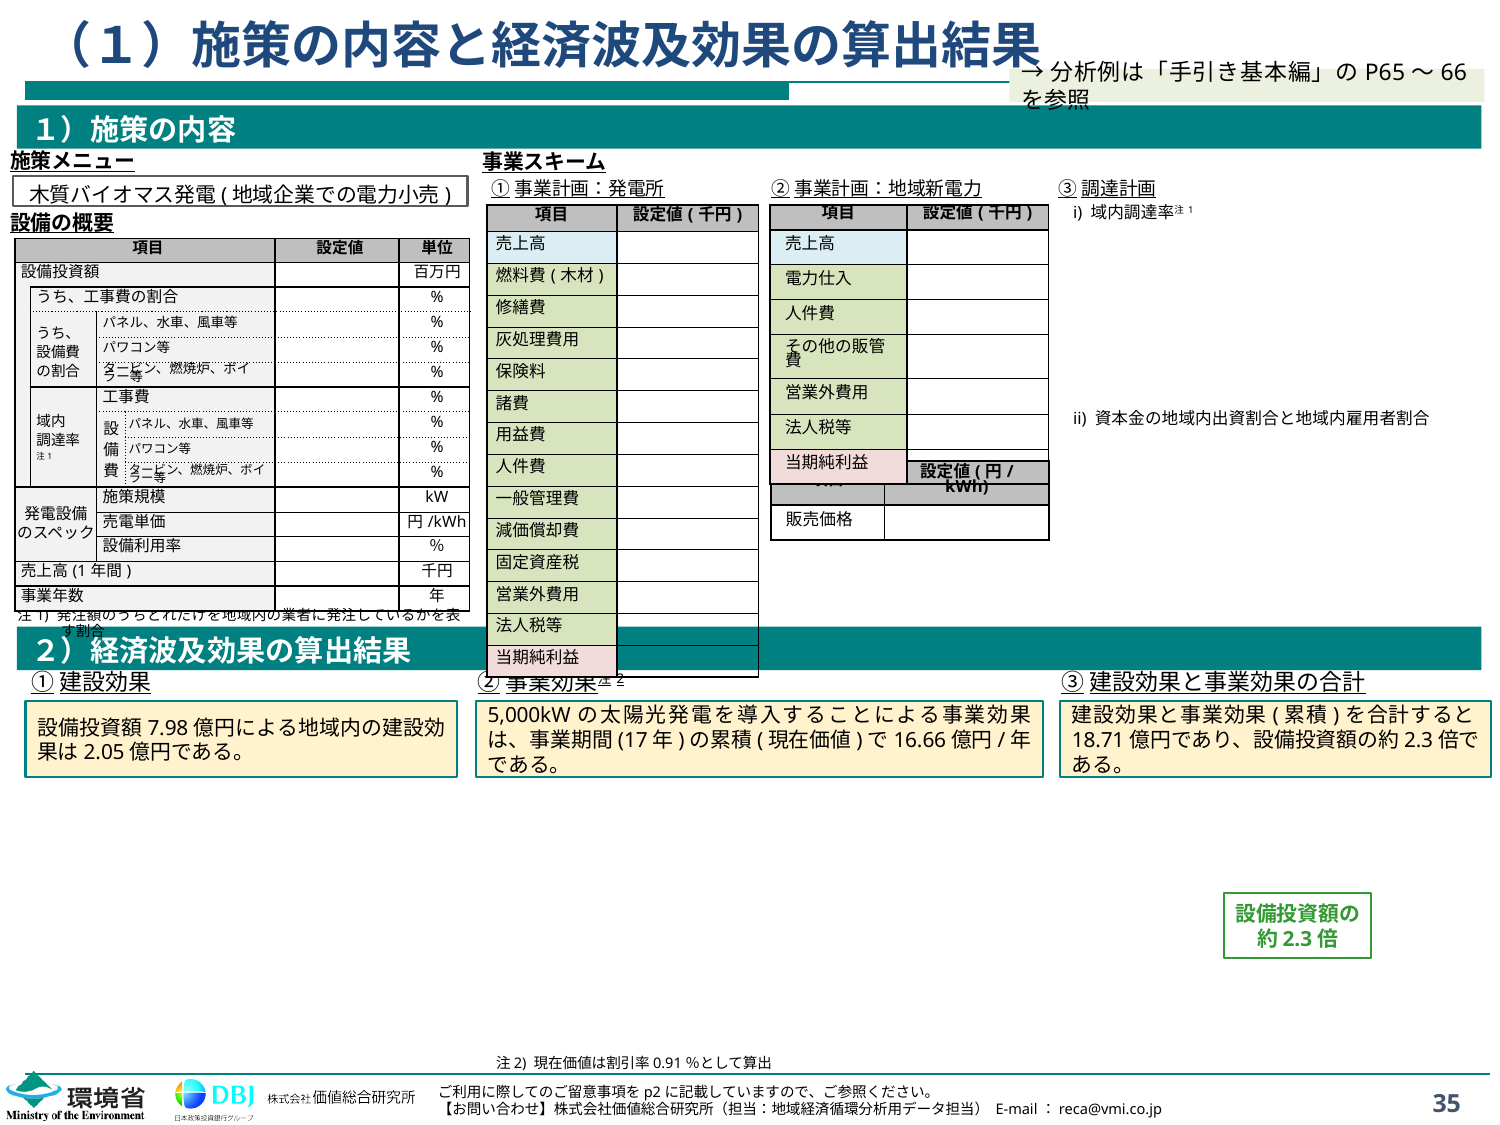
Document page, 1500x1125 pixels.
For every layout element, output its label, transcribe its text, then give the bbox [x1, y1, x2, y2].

table_cell % [400, 362, 469, 386]
table_cell 設備費 [97, 412, 125, 486]
table_cell 電力仕入 [771, 265, 906, 299]
table_header 項目 [772, 485, 884, 504]
table_cell ％ [400, 537, 469, 561]
table_header 設定値(千円) [908, 206, 1048, 229]
table_header 項目 [488, 206, 616, 231]
text_box 設備投資額の約2.3倍 [1223, 892, 1372, 958]
table_cell 施策規模 [97, 488, 274, 512]
table_cell 設備投資額 [16, 263, 274, 287]
table_cell 千円 [400, 562, 469, 585]
text_box ①建設効果 [16, 671, 407, 703]
table_cell [618, 232, 758, 263]
table_cell [618, 582, 758, 613]
table_cell % [400, 388, 469, 412]
table_cell kW [400, 488, 469, 512]
table_cell その他の販管費 [771, 335, 906, 378]
text_box →分析例は「手引き基本編」のP65～66を参照 [1009, 68, 1485, 102]
text_box 注2) 現在価値は割引率0.91％として算出 [496, 1055, 1028, 1072]
table_cell [276, 288, 398, 312]
table_cell [618, 359, 758, 390]
table_cell 販売価格 [772, 506, 884, 539]
table_cell % [400, 288, 469, 312]
table_cell うち、工事費の割合 [31, 288, 274, 312]
text_box ③調達計画 [1058, 176, 1236, 199]
table_cell 売上高 [771, 231, 906, 264]
table_cell 営業外費用 [771, 379, 906, 414]
text_box ２）経済波及効果の算出結果 [16, 626, 486, 671]
table_cell % [400, 337, 469, 362]
table_cell [618, 646, 758, 676]
table_cell 減価償却費 [488, 519, 616, 549]
table_cell 当期純利益 [771, 450, 906, 483]
table_cell [276, 437, 398, 462]
table_cell [908, 415, 1048, 449]
picture [2, 1071, 148, 1125]
table_cell [276, 537, 398, 561]
table_cell [885, 506, 1048, 539]
text_box ２）経済波及効果の算出結果 [759, 626, 1482, 671]
table_cell 売上高 [488, 232, 616, 263]
table_cell % [400, 312, 469, 337]
table_cell 円/kWh [400, 513, 469, 536]
text_box ②事業計画：地域新電力 [771, 176, 1037, 199]
text_box 設備の概要 [10, 209, 188, 235]
table_cell [276, 263, 398, 286]
table_cell うち、 設備費 の割合 [31, 312, 96, 386]
table_cell 営業外費用 [488, 582, 616, 613]
table_cell 一般管理費 [488, 487, 616, 518]
table_cell 年 [400, 587, 469, 610]
table_cell [908, 231, 1048, 264]
table_cell 法人税等 [488, 614, 616, 645]
table_header 項目 [771, 206, 906, 229]
table_cell [276, 337, 398, 362]
table_cell タービン、燃焼炉、ボイラー等 [125, 462, 274, 486]
table_cell 人件費 [771, 300, 906, 334]
text_box 施策メニュー [10, 148, 158, 174]
table_cell 諸費 [488, 391, 616, 422]
table_cell [276, 362, 398, 386]
table_cell 用益費 [488, 423, 616, 454]
table_cell 人件費 [488, 455, 616, 486]
text_box 5,000kWの太陽光発電を導入することによる事業効果は、事業期間(17年)の累積(現在価値)で16.66億円/年である。 [475, 700, 1043, 778]
text_box 木質バイオマス発電(地域企業での電力小売) [12, 176, 468, 206]
table_cell [276, 388, 398, 412]
table_cell [908, 300, 1048, 334]
table_cell 燃料費(木材) [488, 264, 616, 295]
table_header 設定値(千円) [618, 206, 758, 231]
title （１）施策の内容と経済波及効果の算出結果 [25, 0, 1355, 82]
table_cell [618, 487, 758, 518]
table_cell 修繕費 [488, 296, 616, 327]
table_cell 法人税等 [771, 415, 906, 449]
table_cell パネル、水車、風車等 [125, 412, 274, 437]
table_cell [276, 462, 398, 486]
text_box 事業スキーム [482, 149, 631, 175]
table_cell [618, 264, 758, 295]
table_cell パネル、水車、風車等 [97, 312, 274, 337]
table_cell 売上高(1年間) [16, 562, 274, 585]
table_cell [908, 379, 1048, 414]
table_cell [276, 488, 398, 512]
table_cell [276, 562, 398, 585]
table_cell 事業年数 [16, 587, 274, 610]
table_cell [276, 312, 398, 337]
table_cell 設備利用率 [97, 537, 274, 561]
table_cell [618, 614, 758, 645]
text_box 建設効果と事業効果(累積)を合計すると18.71億円であり、設備投資額の約2.3倍である。 [1060, 700, 1492, 778]
text_box ①事業計画：発電所 [491, 176, 728, 199]
table_cell [16, 287, 30, 486]
table_cell [618, 423, 758, 454]
table_cell 百万円 [400, 263, 469, 286]
text_box ③建設効果と事業効果の合計 [1046, 671, 1437, 703]
text_box １）施策の内容 [16, 105, 1482, 149]
table_cell [618, 550, 758, 581]
table_cell パワコン等 [97, 337, 274, 362]
table_header 設定値(円/kWh) [885, 485, 1048, 504]
table_cell [276, 412, 398, 437]
table_cell % [400, 412, 469, 437]
table_cell [618, 455, 758, 486]
table_cell パワコン等 [125, 437, 274, 462]
table_cell 保険料 [488, 359, 616, 390]
table_cell タービン、燃焼炉、ボイラー等 [97, 362, 274, 386]
text_box ②事業効果注2 [462, 671, 853, 703]
table_header 項目 [16, 239, 274, 262]
table_cell [908, 335, 1048, 378]
table_cell [276, 587, 398, 610]
table_cell [618, 328, 758, 358]
table_cell % [400, 437, 469, 462]
table_cell 売電単価 [97, 513, 274, 536]
table_cell 発電設備 のスペック [16, 488, 96, 561]
picture [171, 1075, 419, 1125]
table_cell 当期純利益 [488, 646, 616, 676]
table_cell 工事費 [97, 388, 274, 412]
table_cell [908, 450, 1048, 483]
text_box 設備投資額7.98億円による地域内の建設効果は2.05億円である。 [25, 700, 457, 778]
table_header 設定値 [276, 239, 398, 262]
table_header 単位 [400, 239, 469, 262]
text_box i) 域内調達率注1 [1073, 202, 1221, 223]
table_cell 灰処理費用 [488, 328, 616, 358]
table_cell [908, 265, 1048, 299]
table_cell 域内 調達率 注1 [31, 388, 96, 486]
table_cell [618, 296, 758, 327]
slide_number 35 [1393, 1079, 1500, 1122]
table_cell 固定資産税 [488, 550, 616, 581]
table_cell [618, 391, 758, 422]
text_box 注1) 発注額のうちどれだけを地域内の業者に発注しているかを表す割合 [17, 612, 461, 640]
table_cell % [400, 462, 469, 486]
table_cell [618, 519, 758, 549]
table_cell [276, 513, 398, 536]
text_box ii) 資本金の地域内出資割合と地域内雇用者割合 [1073, 408, 1465, 429]
